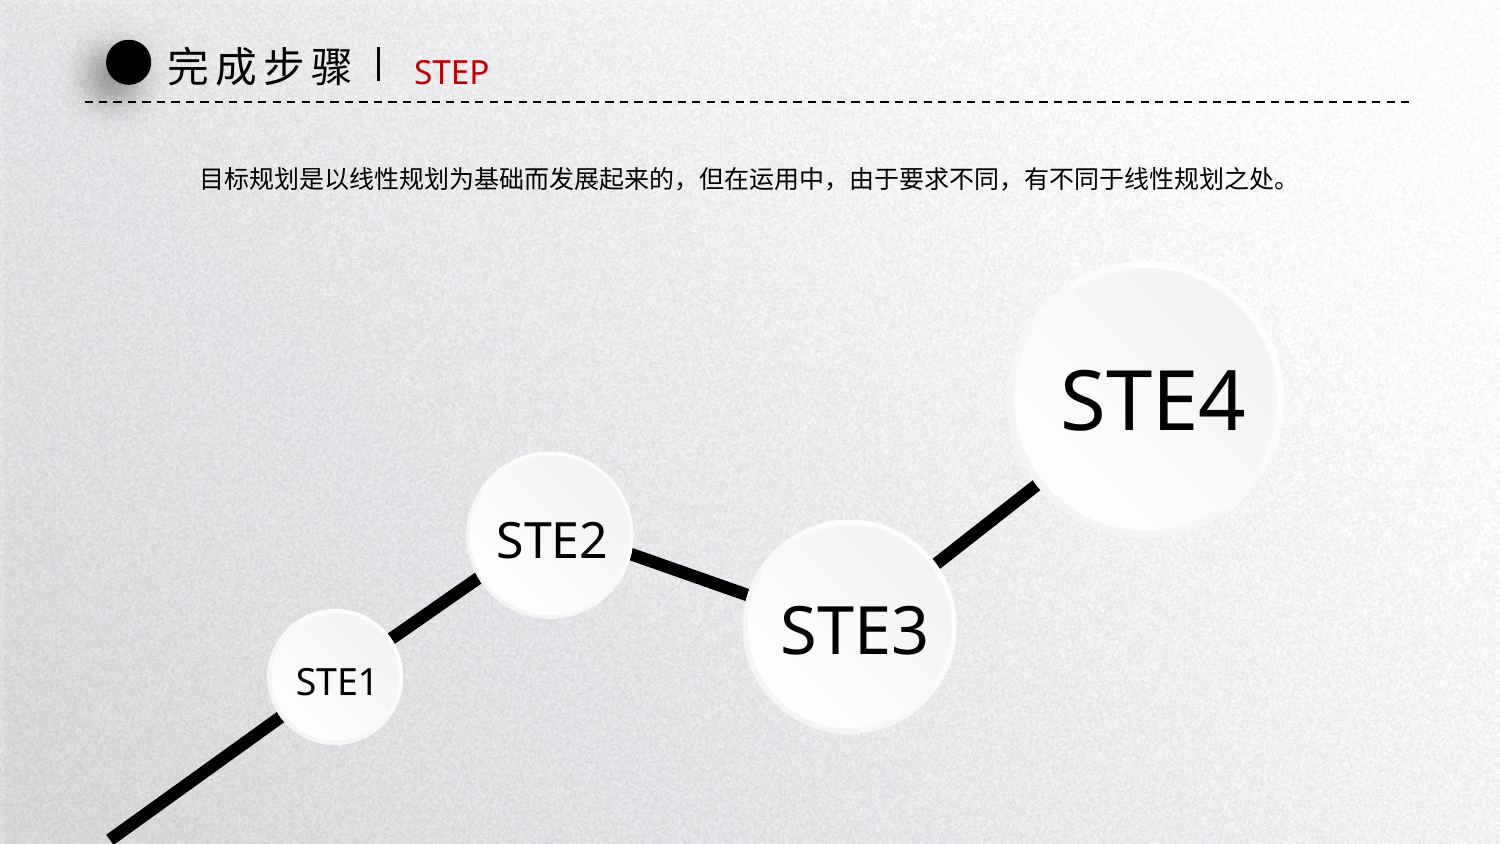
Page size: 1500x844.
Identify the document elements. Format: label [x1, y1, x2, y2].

text_box [466, 451, 634, 619]
text_box [267, 608, 404, 745]
text_box [1006, 260, 1285, 538]
text_box [109, 679, 333, 841]
text_box [850, 397, 1149, 632]
text_box [552, 526, 737, 632]
text_box [330, 526, 553, 681]
text_box [742, 519, 957, 734]
picture [0, 0, 1500, 844]
